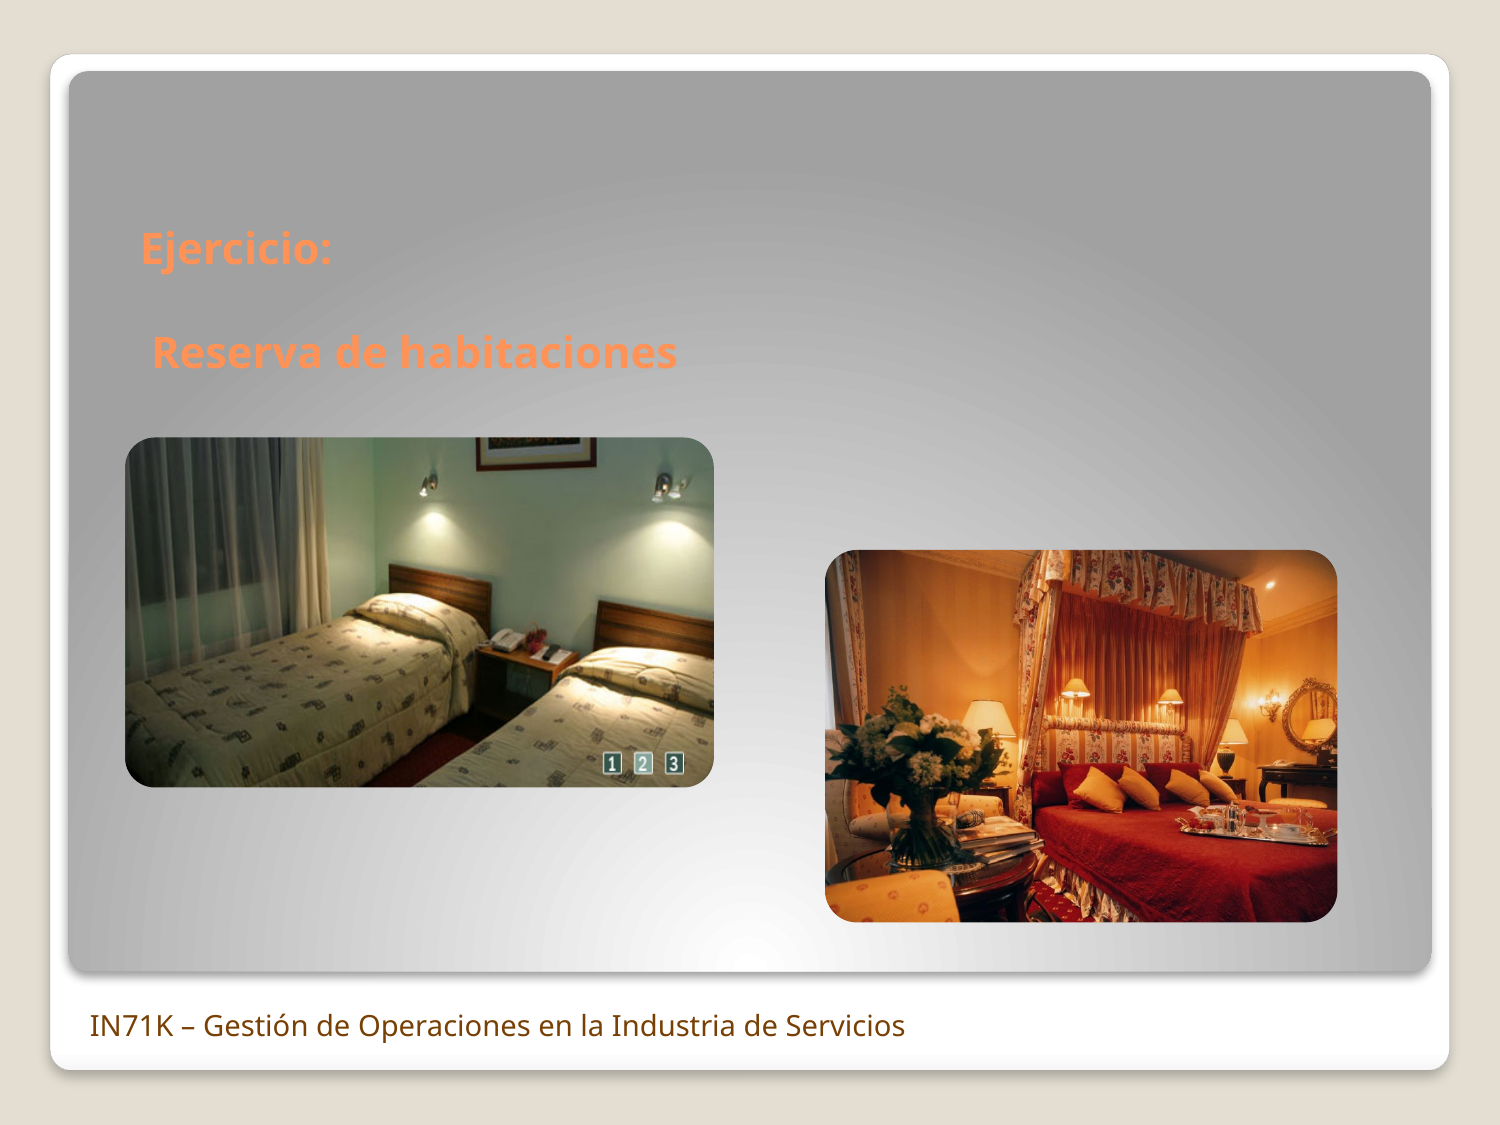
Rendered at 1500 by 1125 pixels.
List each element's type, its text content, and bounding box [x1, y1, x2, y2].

picture [824, 549, 1338, 923]
picture [124, 437, 715, 788]
text_box IN71K – Gestión de Operaciones en la Industria de Servicios [74, 999, 1263, 1050]
title Ejercicio: Reserva de habitaciones [125, 212, 1468, 385]
